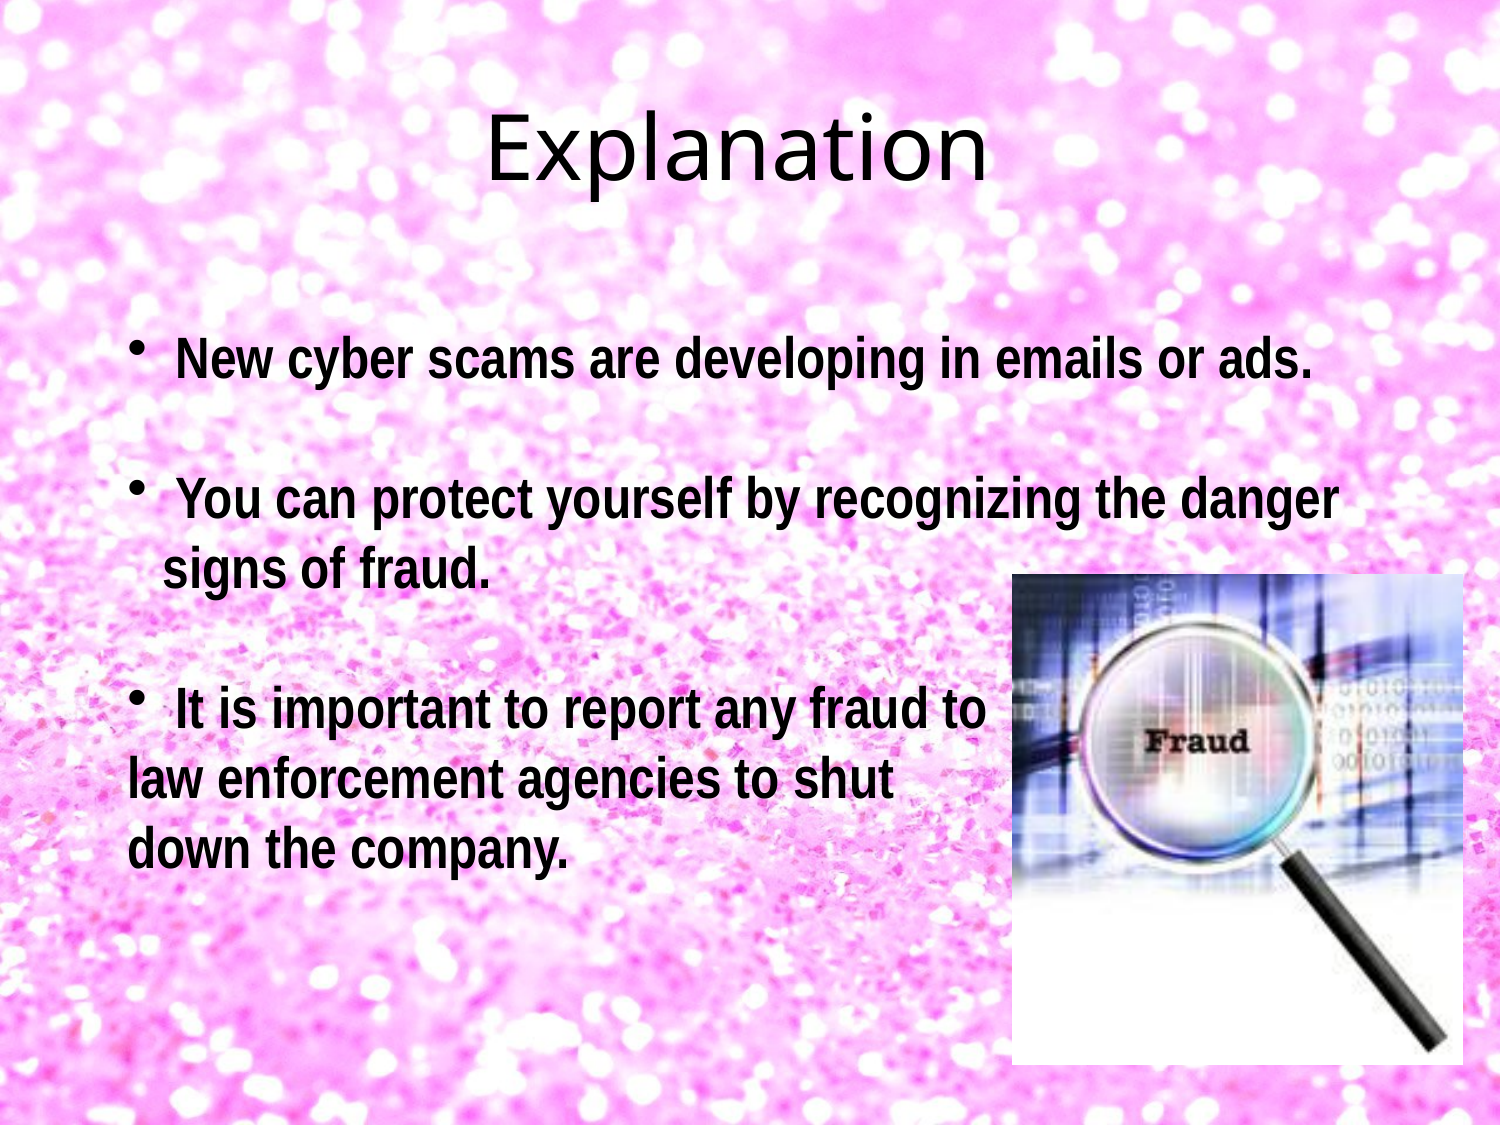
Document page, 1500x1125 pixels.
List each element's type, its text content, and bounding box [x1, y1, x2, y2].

picture [0, 0, 1500, 1125]
title Explanation [74, 49, 1426, 238]
text_box New cyber scams are developing in emails or ads. You can protect yourself by recognizing the danger signs of fraud. It is important to report any fraud to law enforcement agencies to shut down the company. [112, 312, 1400, 888]
